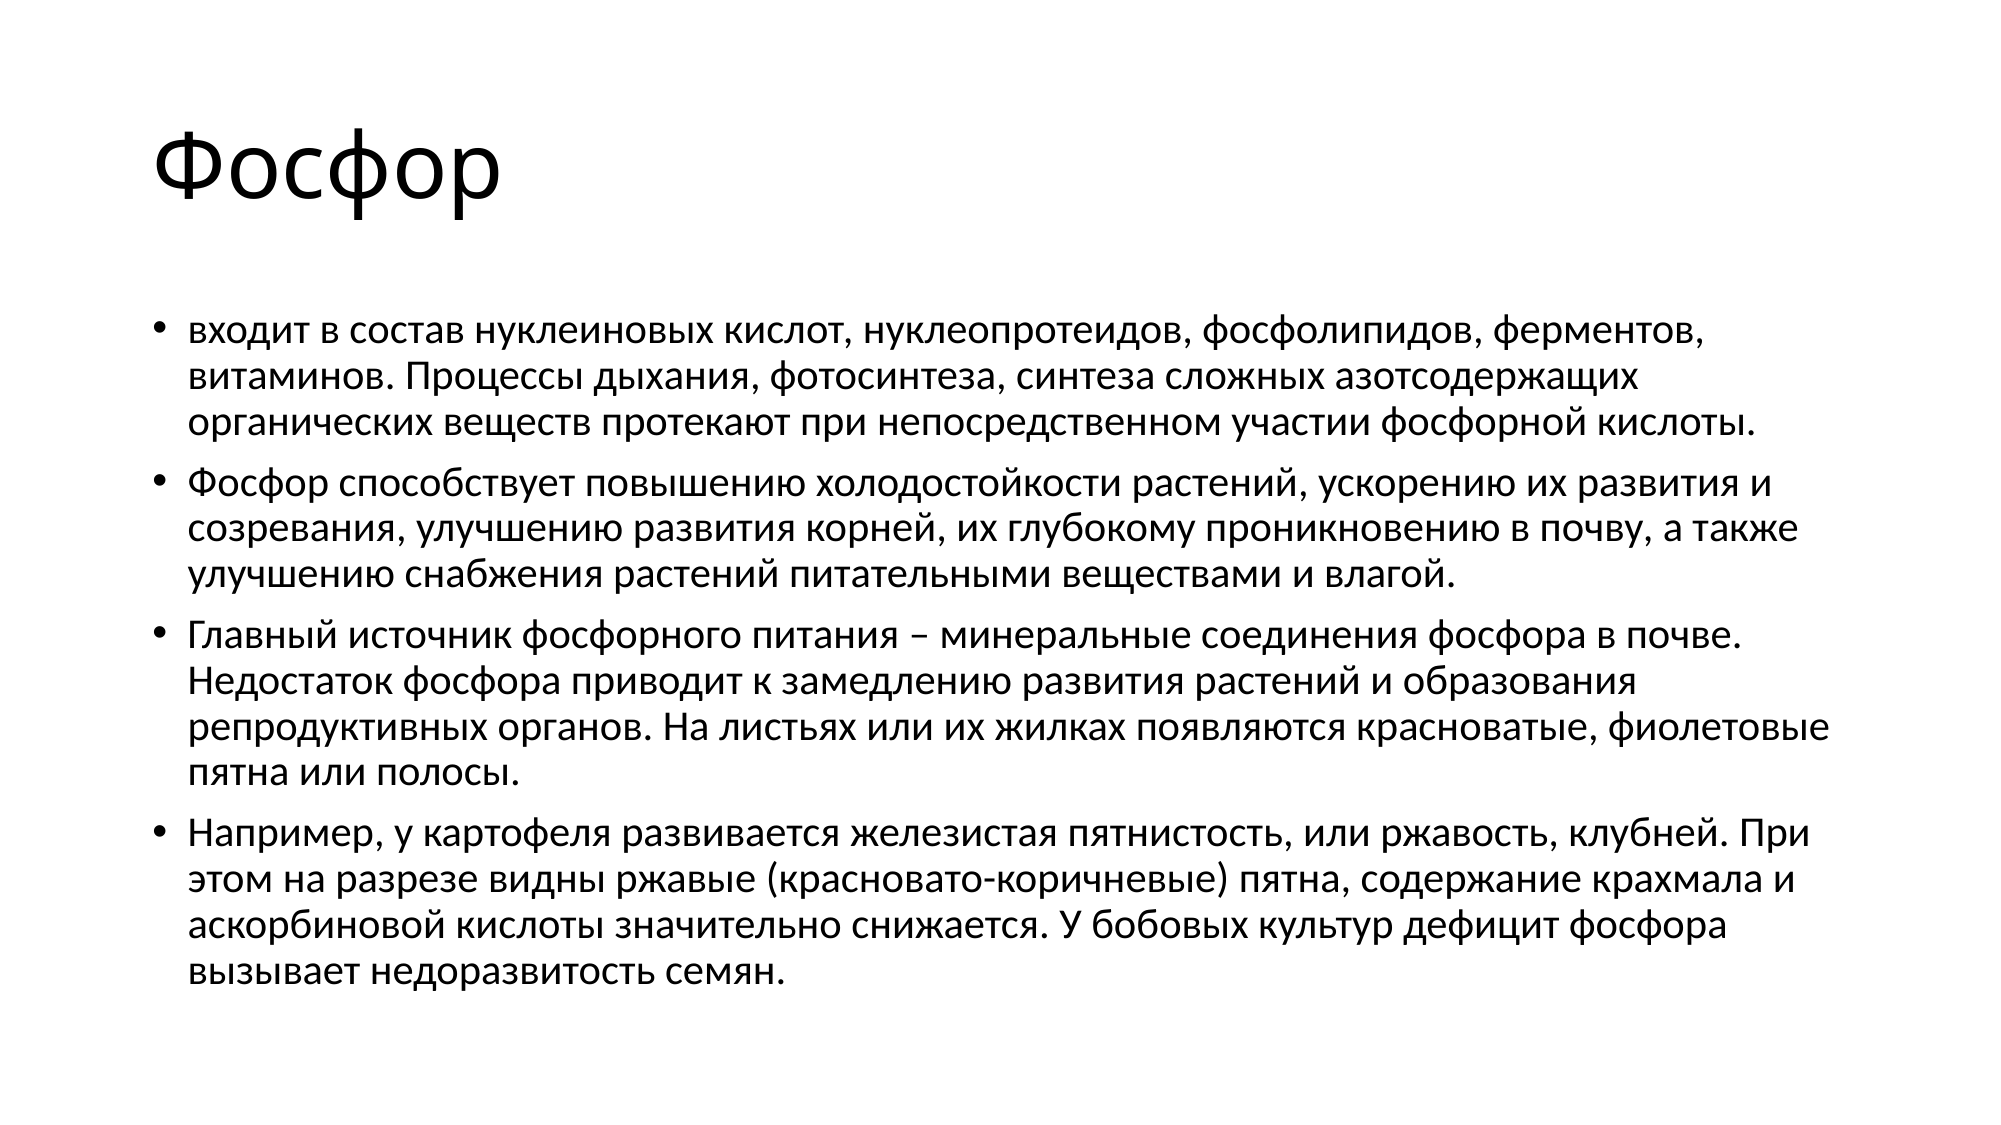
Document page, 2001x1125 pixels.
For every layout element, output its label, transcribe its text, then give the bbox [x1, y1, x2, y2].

list входит в состав нуклеиновых кислот, нуклеопротеидов, фосфолипидов, ферментов, витаминов. Процессы дыхания, фотосинтеза, синтеза сложных азотсодержащих органических веществ протекают при непосредственном участии фосфорной кислоты. Фосфор способствует повышению холодостойкости растений, ускорению их развития и созревания, улучшению развития корней, их глубокому проникновению в почву, а также улучшению снабжения растений питательными веществами и влагой. Главный источник фосфорного питания – минеральные соединения фосфора в почве. Недостаток фосфора приводит к замедлению развития растений и образования репродуктивных органов. На листьях или их жилках появляются красноватые, фиолетовые пятна или полосы. Например, у картофеля развивается железистая пятнистость, или ржавость, клубней. При этом на разрезе видны ржавые (красновато-коричневые) пятна, содержание крахмала и аскорбиновой кислоты значительно снижается. У бобовых культур дефицит фосфора вызывает недоразвитость семян. [137, 299, 1863, 1014]
title Фосфор [137, 59, 1863, 278]
